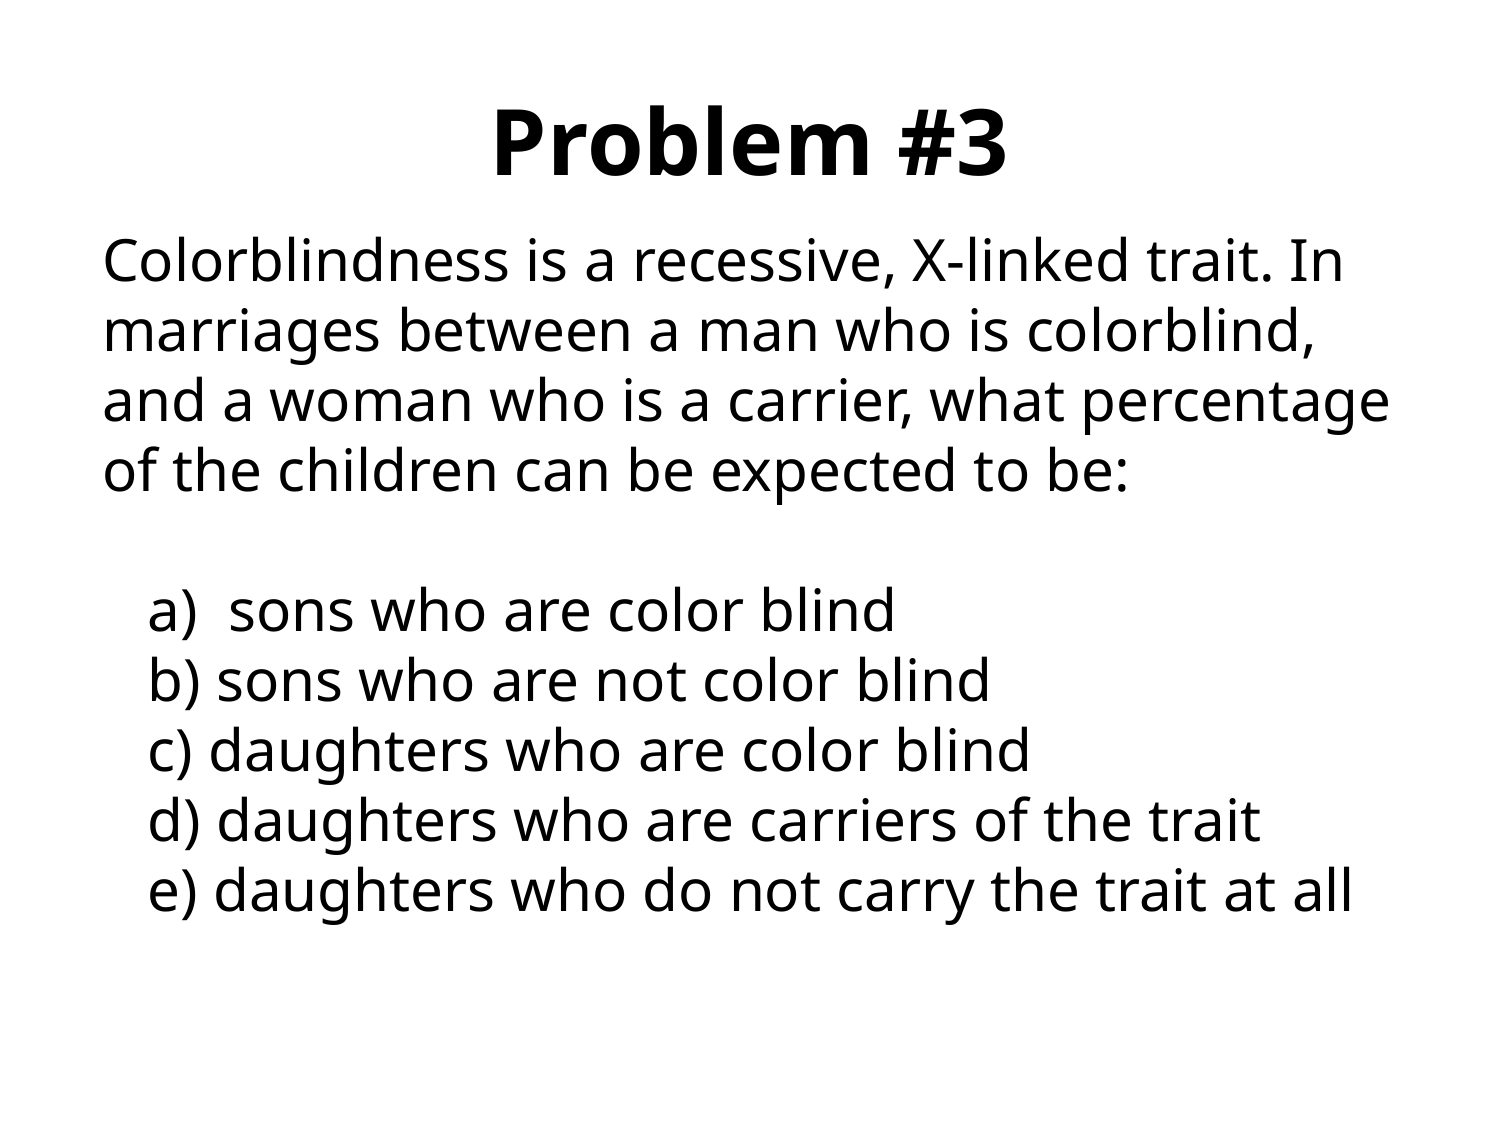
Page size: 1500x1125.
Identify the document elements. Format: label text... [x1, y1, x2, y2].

text_box Colorblindness is a recessive, X‑linked trait. In marriages between a man who is colorblind, and a woman who is a carrier, what percentage of the children can be expected to be: a) sons who are color blind b) sons who are not color blind c) daughters who are color blind d) daughters who are carriers of the trait e) daughters who do not carry the trait at all [87, 216, 1438, 931]
title Problem #3 [74, 44, 1426, 233]
